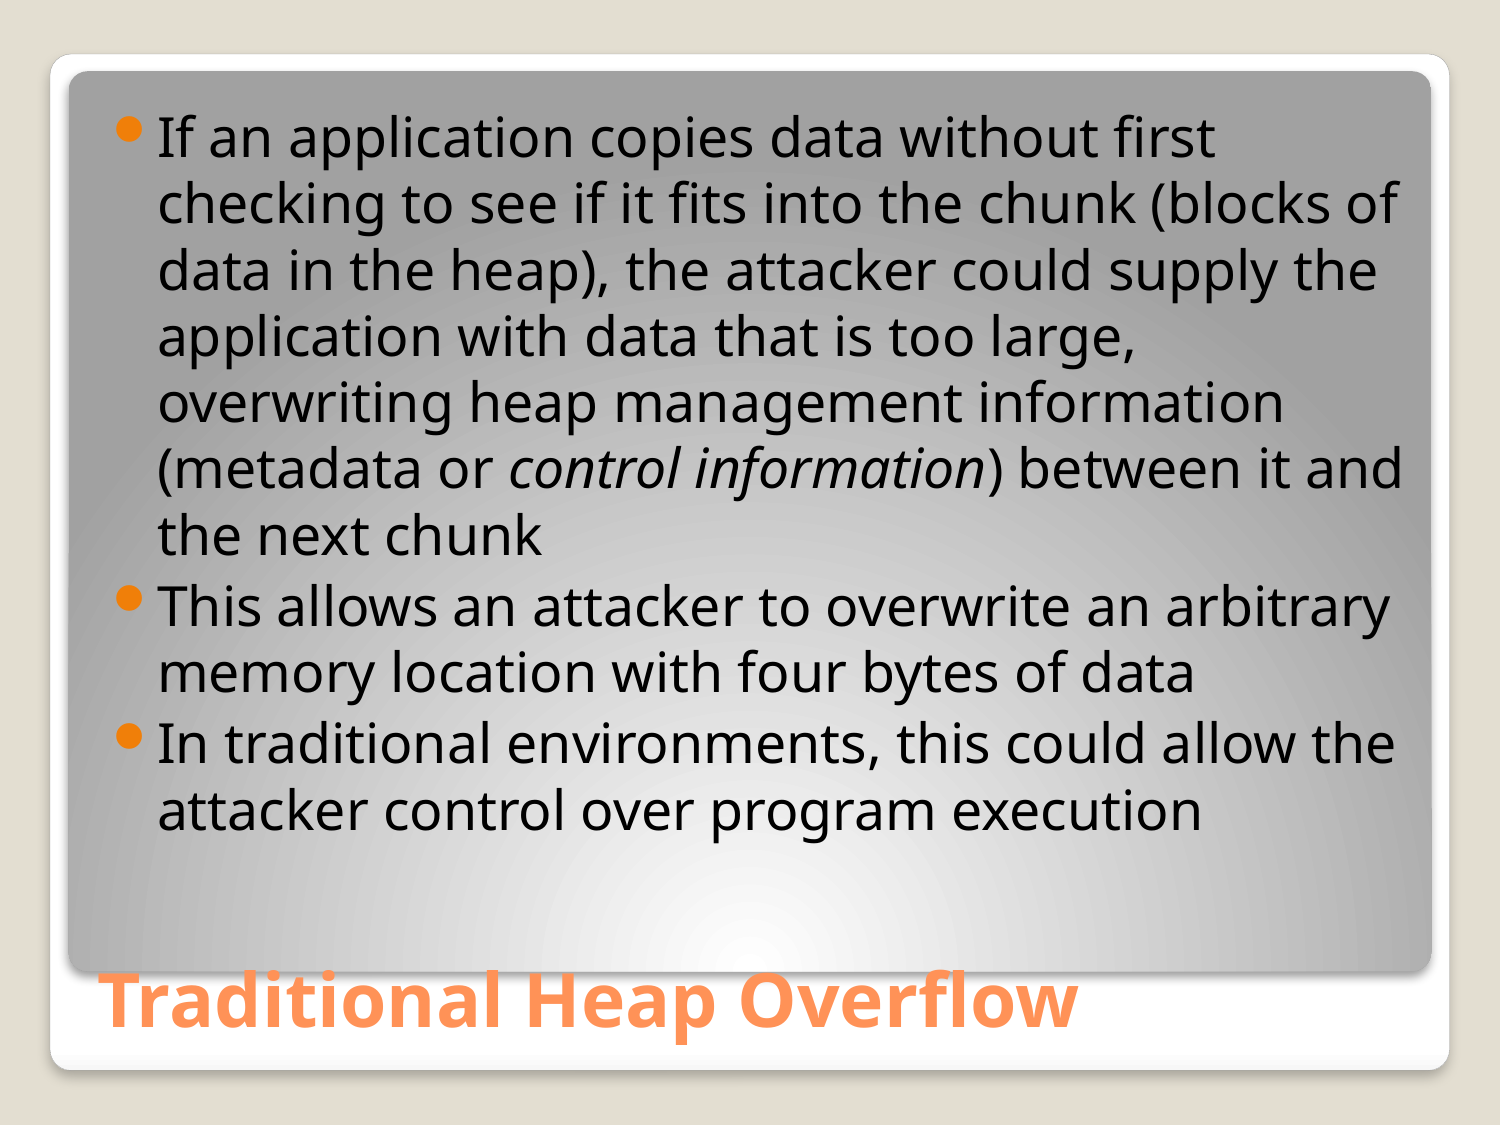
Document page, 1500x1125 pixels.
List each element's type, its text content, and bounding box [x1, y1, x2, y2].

title Traditional Heap Overflow [82, 887, 1438, 1050]
list If an application copies data without first checking to see if it fits into the chunk (blocks of data in the heap), the attacker could supply the application with data that is too large, overwriting heap management information (metadata or control information) between it and the next chunk This allows an attacker to overwrite an arbitrary memory location with four bytes of data In traditional environments, this could allow the attacker control over program execution [82, 86, 1425, 863]
